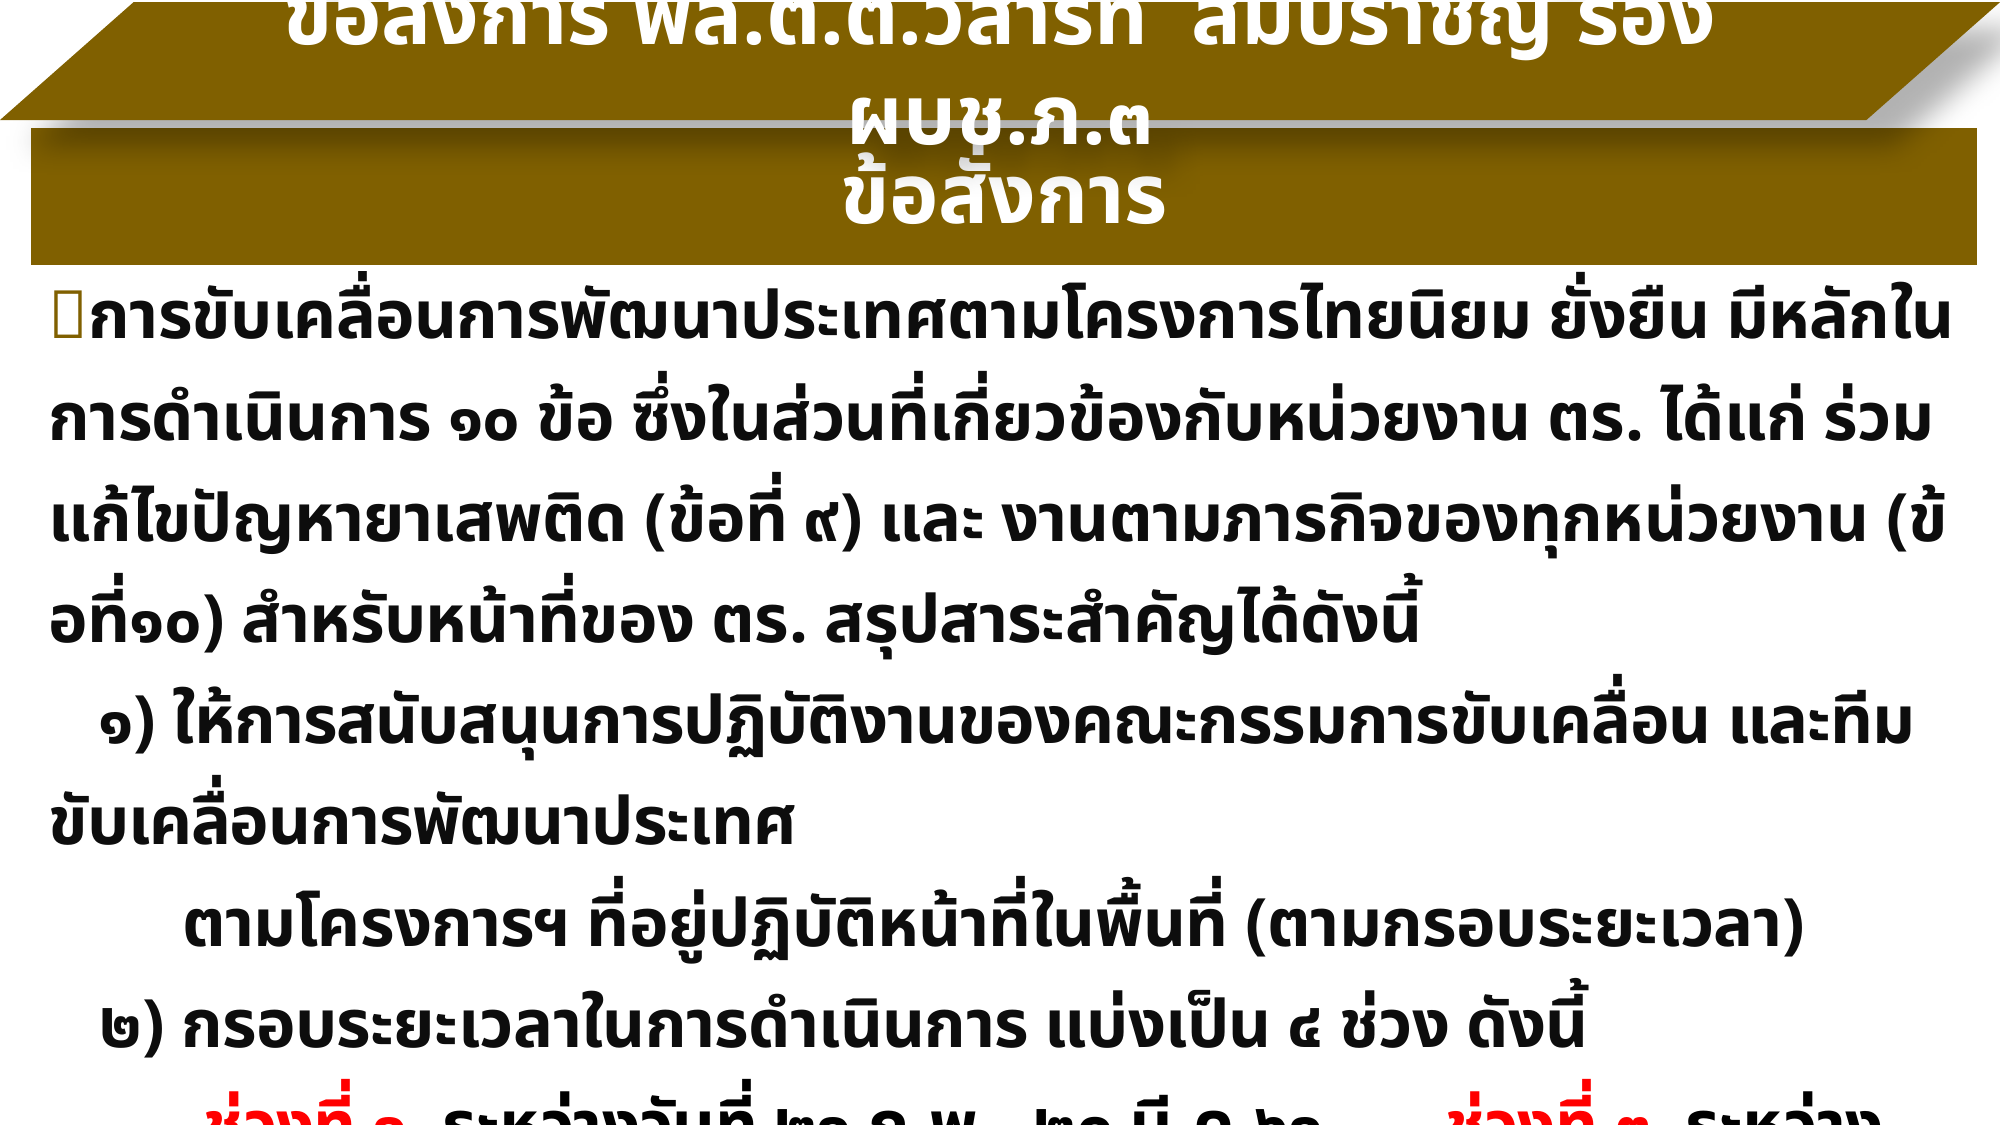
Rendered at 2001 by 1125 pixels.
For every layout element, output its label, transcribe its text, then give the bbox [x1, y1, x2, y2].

table_header ข้อสั่งการ [31, 128, 1977, 265]
text_box ข้อสั่งการ พล.ต.ต.วิสาร์ท สมปราชญ์ รอง ผบช.ภ.๓ [0, 2, 2000, 121]
table_cell การขับเคลื่อนการพัฒนาประเทศตามโครงการไทยนิยม ยั่งยืน มีหลักในการดำเนินการ ๑๐ ข้อ ซึ่งในส่วนที่เกี่ยวข้องกับหน่วยงาน ตร. ได้แก่ ร่วมแก้ไขปัญหายาเสพติด (ข้อที่ ๙) และ งานตามภารกิจของทุกหน่วยงาน (ข้อที่๑๐) สำหรับหน้าที่ของ ตร. สรุปสาระสำคัญได้ดังนี้ ๑) ให้การสนับสนุนการปฏิบัติงานของคณะกรรมการขับเคลื่อน และทีมขับเคลื่อนการพัฒนาประเทศ ตามโครงการฯ ที่อยู่ปฏิบัติหน้าที่ในพื้นที่ (ตามกรอบระยะเวลา) ๒) กรอบระยะเวลาในการดำเนินการ แบ่งเป็น ๔ ช่วง ดังนี้ - ช่วงที่ ๑ ระหว่างวันที่ ๒๑ ก.พ.- ๒๐ มี.ค.๖๑ - ช่วงที่ ๓ ระหว่างวันที่ ๑๑ เม.ย.- ๓๐ เม.ย.๖๑ - ช่วงที่ ๒ ระหว่างวันที่ ๒๑ มี.ค.- ๑๐ เม.ย.๖๑ - ช่วงที่ ๔ ระหว่างวันที่ ๑ - ๒๐ พ.ค.๖๑ ๓) สยศ.ตร. รับผิดชอบในการรายงานผลการปฏิบัติของ ตร. ในระดับพื้นที่ รวมถึงกำหนดรูปแบบ รายงานผล ตัวชี้วัด และประเมินผลการดำเนินการด้วย เพื่อเป็นการขับเคลื่อนตามโครงการฯ ดังกล่าว ให้ หน.สภ. และ ภ.จว. เตรียมความพร้อมในการดำเนินการด้วย [31, 271, 1977, 1125]
